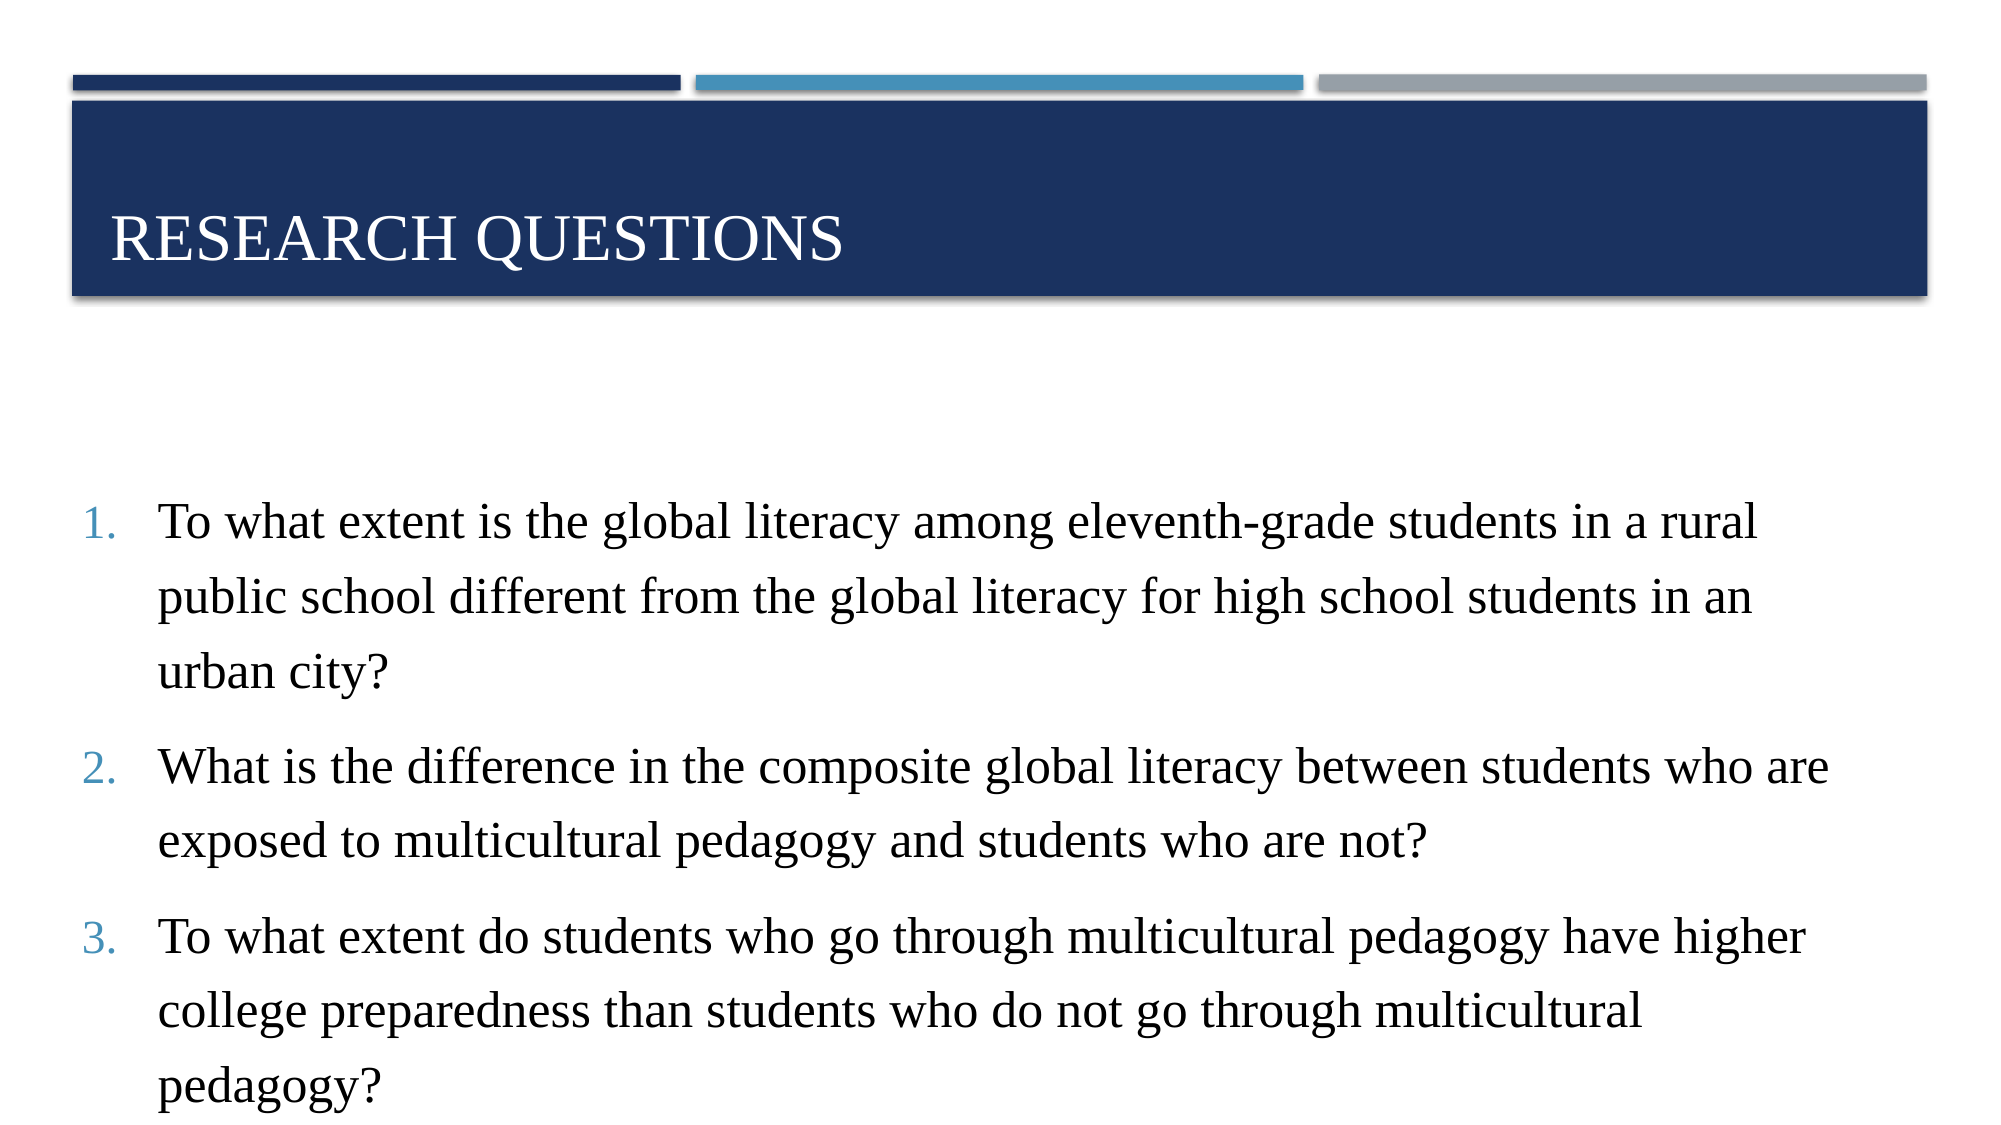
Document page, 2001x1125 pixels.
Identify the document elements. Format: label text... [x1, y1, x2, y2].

list To what extent is the global literacy among eleventh-grade students in a rural public school different from the global literacy for high school students in an urban city? What is the difference in the composite global literacy between students who are exposed to multicultural pedagogy and students who are not? To what extent do students who go through multicultural pedagogy have higher college preparedness than students who do not go through multicultural pedagogy? [66, 467, 1877, 1125]
title Research questions [95, 115, 1905, 282]
